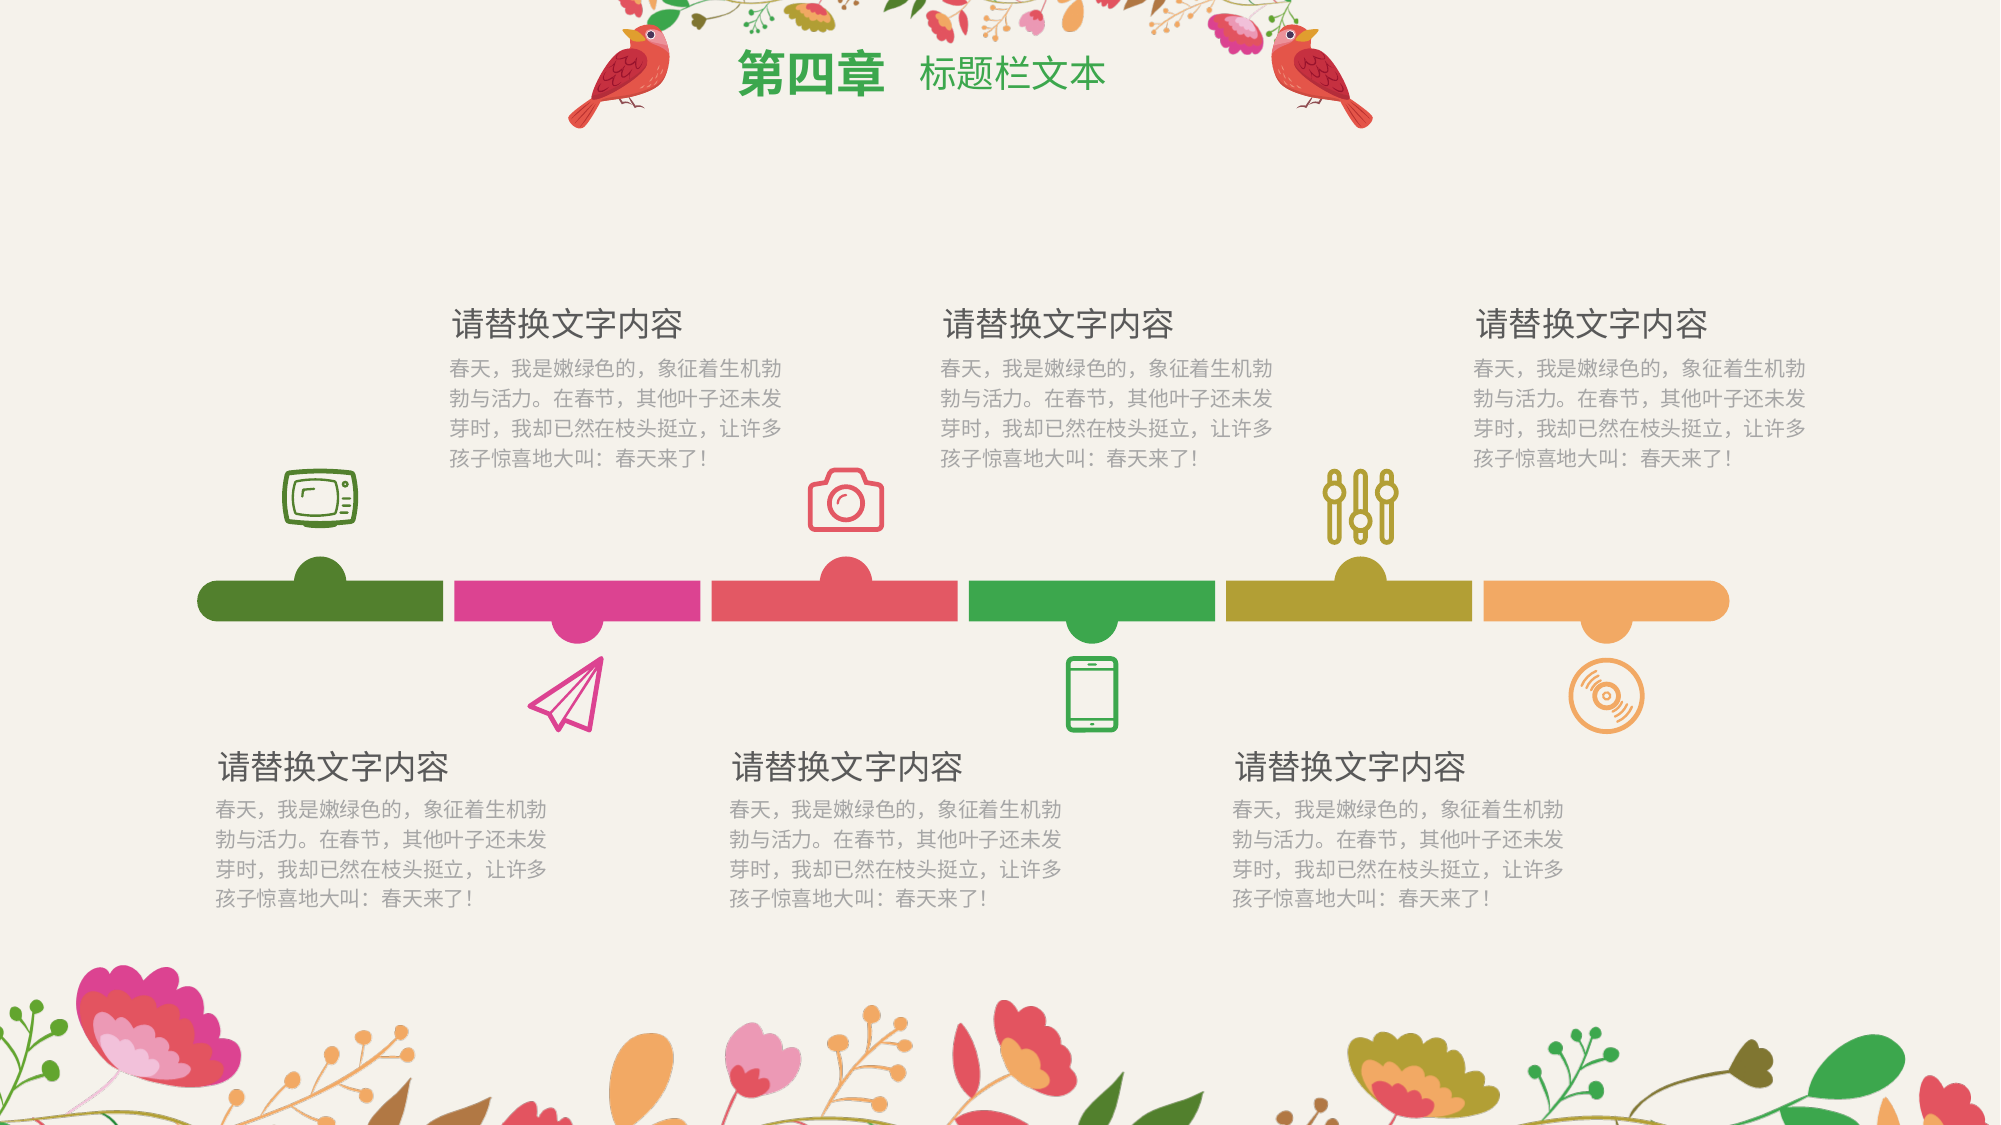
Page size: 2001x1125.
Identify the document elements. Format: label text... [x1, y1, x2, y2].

text_box 春天，我是嫩绿色的，象征着生机勃勃与活力。在春节，其他叶子还未发芽时，我却已然在枝头挺立，让许多孩子惊喜地大叫：春天来了！ [1459, 343, 1827, 478]
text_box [1483, 580, 1730, 644]
text_box 春天，我是嫩绿色的，象征着生机勃勃与活力。在春节，其他叶子还未发芽时，我却已然在枝头挺立，让许多孩子惊喜地大叫：春天来了！ [714, 783, 1083, 919]
text_box 春天，我是嫩绿色的，象征着生机勃勃与活力。在春节，其他叶子还未发芽时，我却已然在枝头挺立，让许多孩子惊喜地大叫：春天来了！ [1217, 783, 1585, 919]
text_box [969, 580, 1216, 644]
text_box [1065, 656, 1119, 733]
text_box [1271, 23, 1373, 131]
text_box 请替换文字内容 [436, 295, 700, 351]
text_box 请替换文字内容 [1219, 738, 1482, 794]
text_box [1226, 556, 1473, 622]
text_box 春天，我是嫩绿色的，象征着生机勃勃与活力。在春节，其他叶子还未发芽时，我却已然在枝头挺立，让许多孩子惊喜地大叫：春天来了！ [926, 343, 1294, 478]
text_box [1568, 657, 1645, 735]
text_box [807, 467, 885, 532]
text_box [197, 556, 444, 622]
text_box 第四章 [722, 34, 902, 110]
text_box 春天，我是嫩绿色的，象征着生机勃勃与活力。在春节，其他叶子还未发芽时，我却已然在枝头挺立，让许多孩子惊喜地大叫：春天来了！ [434, 343, 802, 478]
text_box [568, 23, 670, 131]
picture [616, 0, 1298, 55]
text_box 请替换文字内容 [716, 738, 980, 794]
text_box 标题栏文本 [904, 42, 1122, 103]
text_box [454, 580, 701, 644]
text_box 春天，我是嫩绿色的，象征着生机勃勃与活力。在春节，其他叶子还未发芽时，我却已然在枝头挺立，让许多孩子惊喜地大叫：春天来了！ [200, 783, 568, 919]
text_box [527, 656, 604, 733]
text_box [711, 556, 958, 622]
text_box 请替换文字内容 [202, 738, 465, 794]
text_box 请替换文字内容 [1460, 295, 1724, 351]
text_box 请替换文字内容 [927, 295, 1191, 351]
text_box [1322, 468, 1399, 545]
picture [0, 965, 2000, 1125]
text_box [282, 468, 359, 529]
